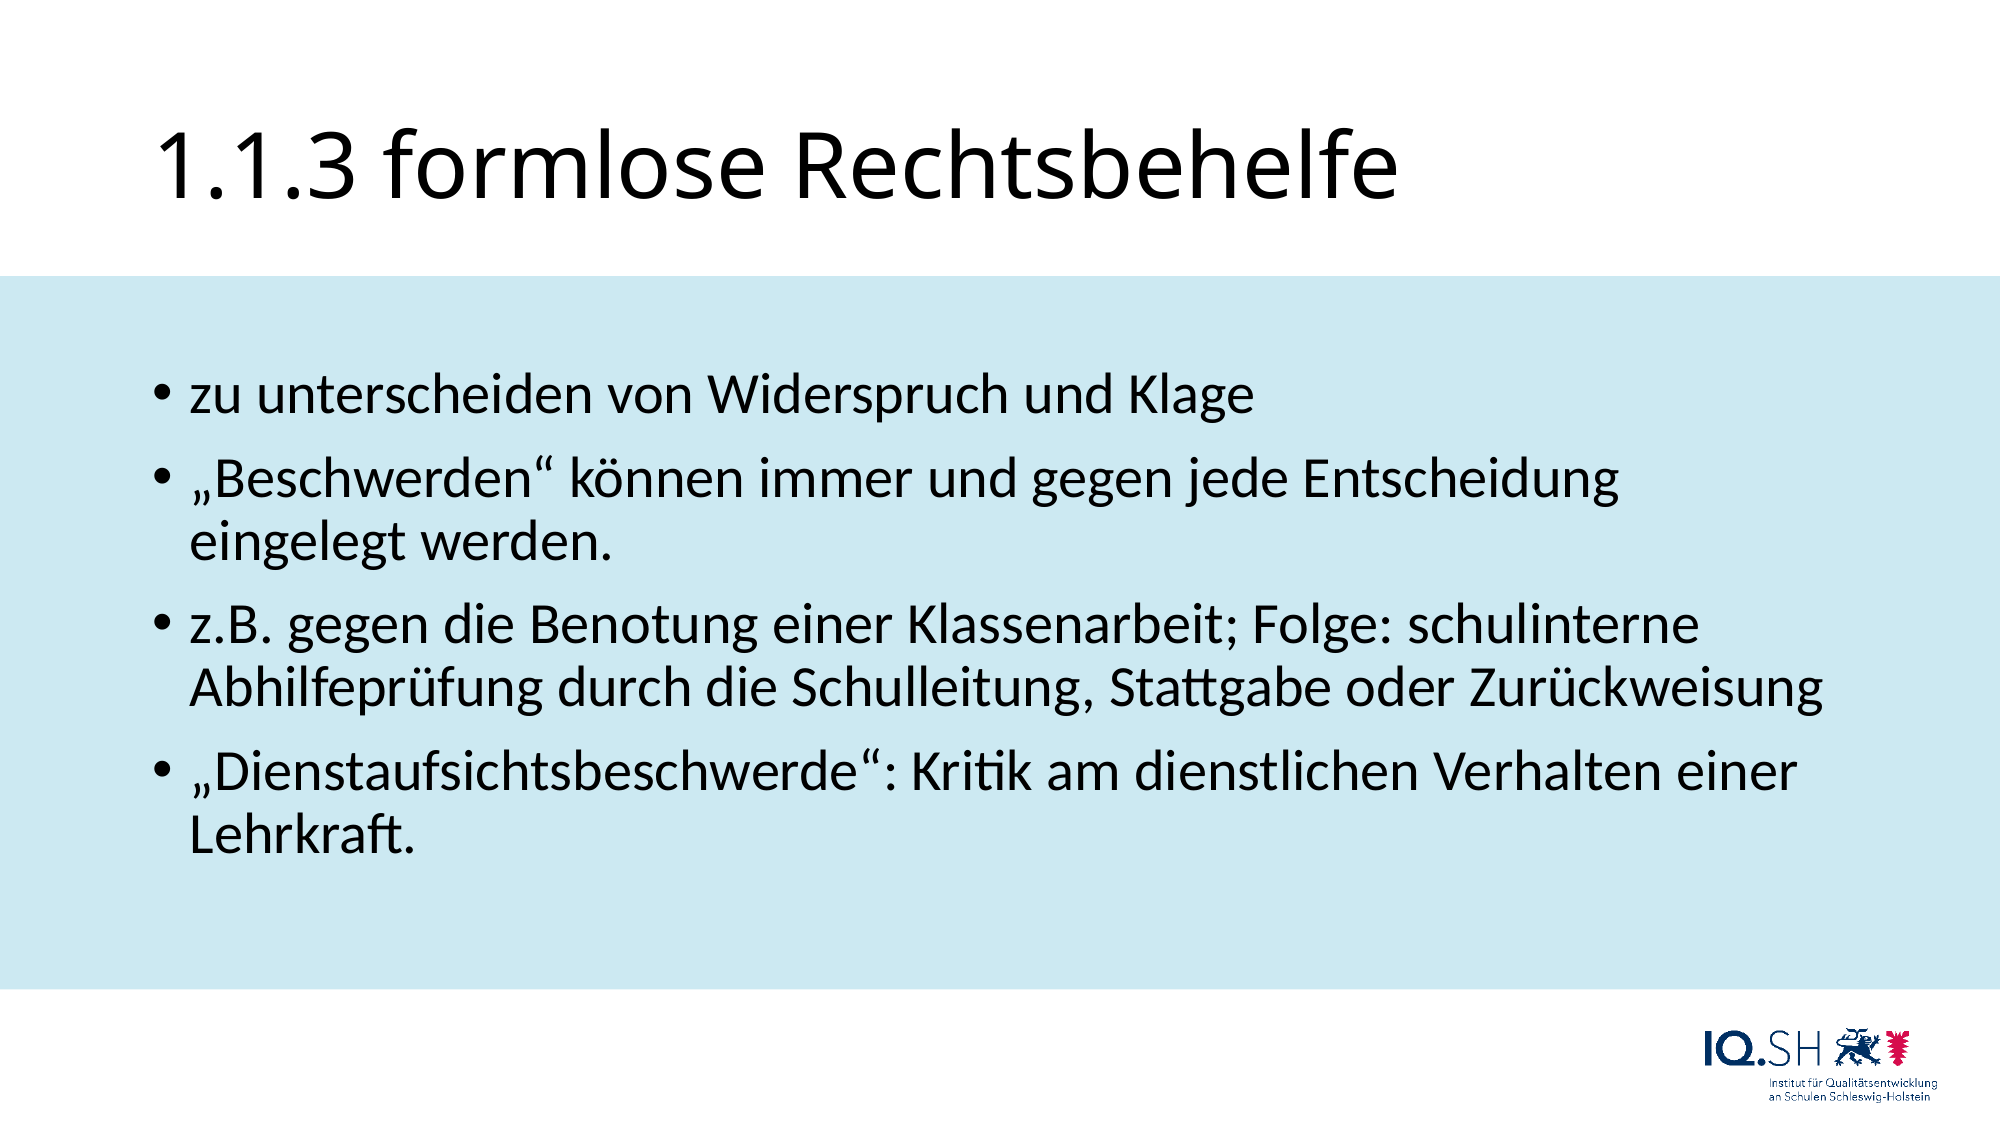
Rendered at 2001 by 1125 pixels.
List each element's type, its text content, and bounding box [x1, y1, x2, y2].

list zu unterscheiden von Widerspruch und Klage „Beschwerden“ können immer und gegen jede Entscheidung eingelegt werden. z.B. gegen die Benotung einer Klassenarbeit; Folge: schulinterne Abhilfeprüfung durch die Schulleitung, Stattgabe oder Zurückweisung „Dienstaufsichtsbeschwerde“: Kritik am dienstlichen Verhalten einer Lehrkraft. [137, 299, 1863, 1014]
title 1.1.3 formlose Rechtsbehelfe [137, 59, 1863, 278]
picture [1705, 1028, 1937, 1103]
